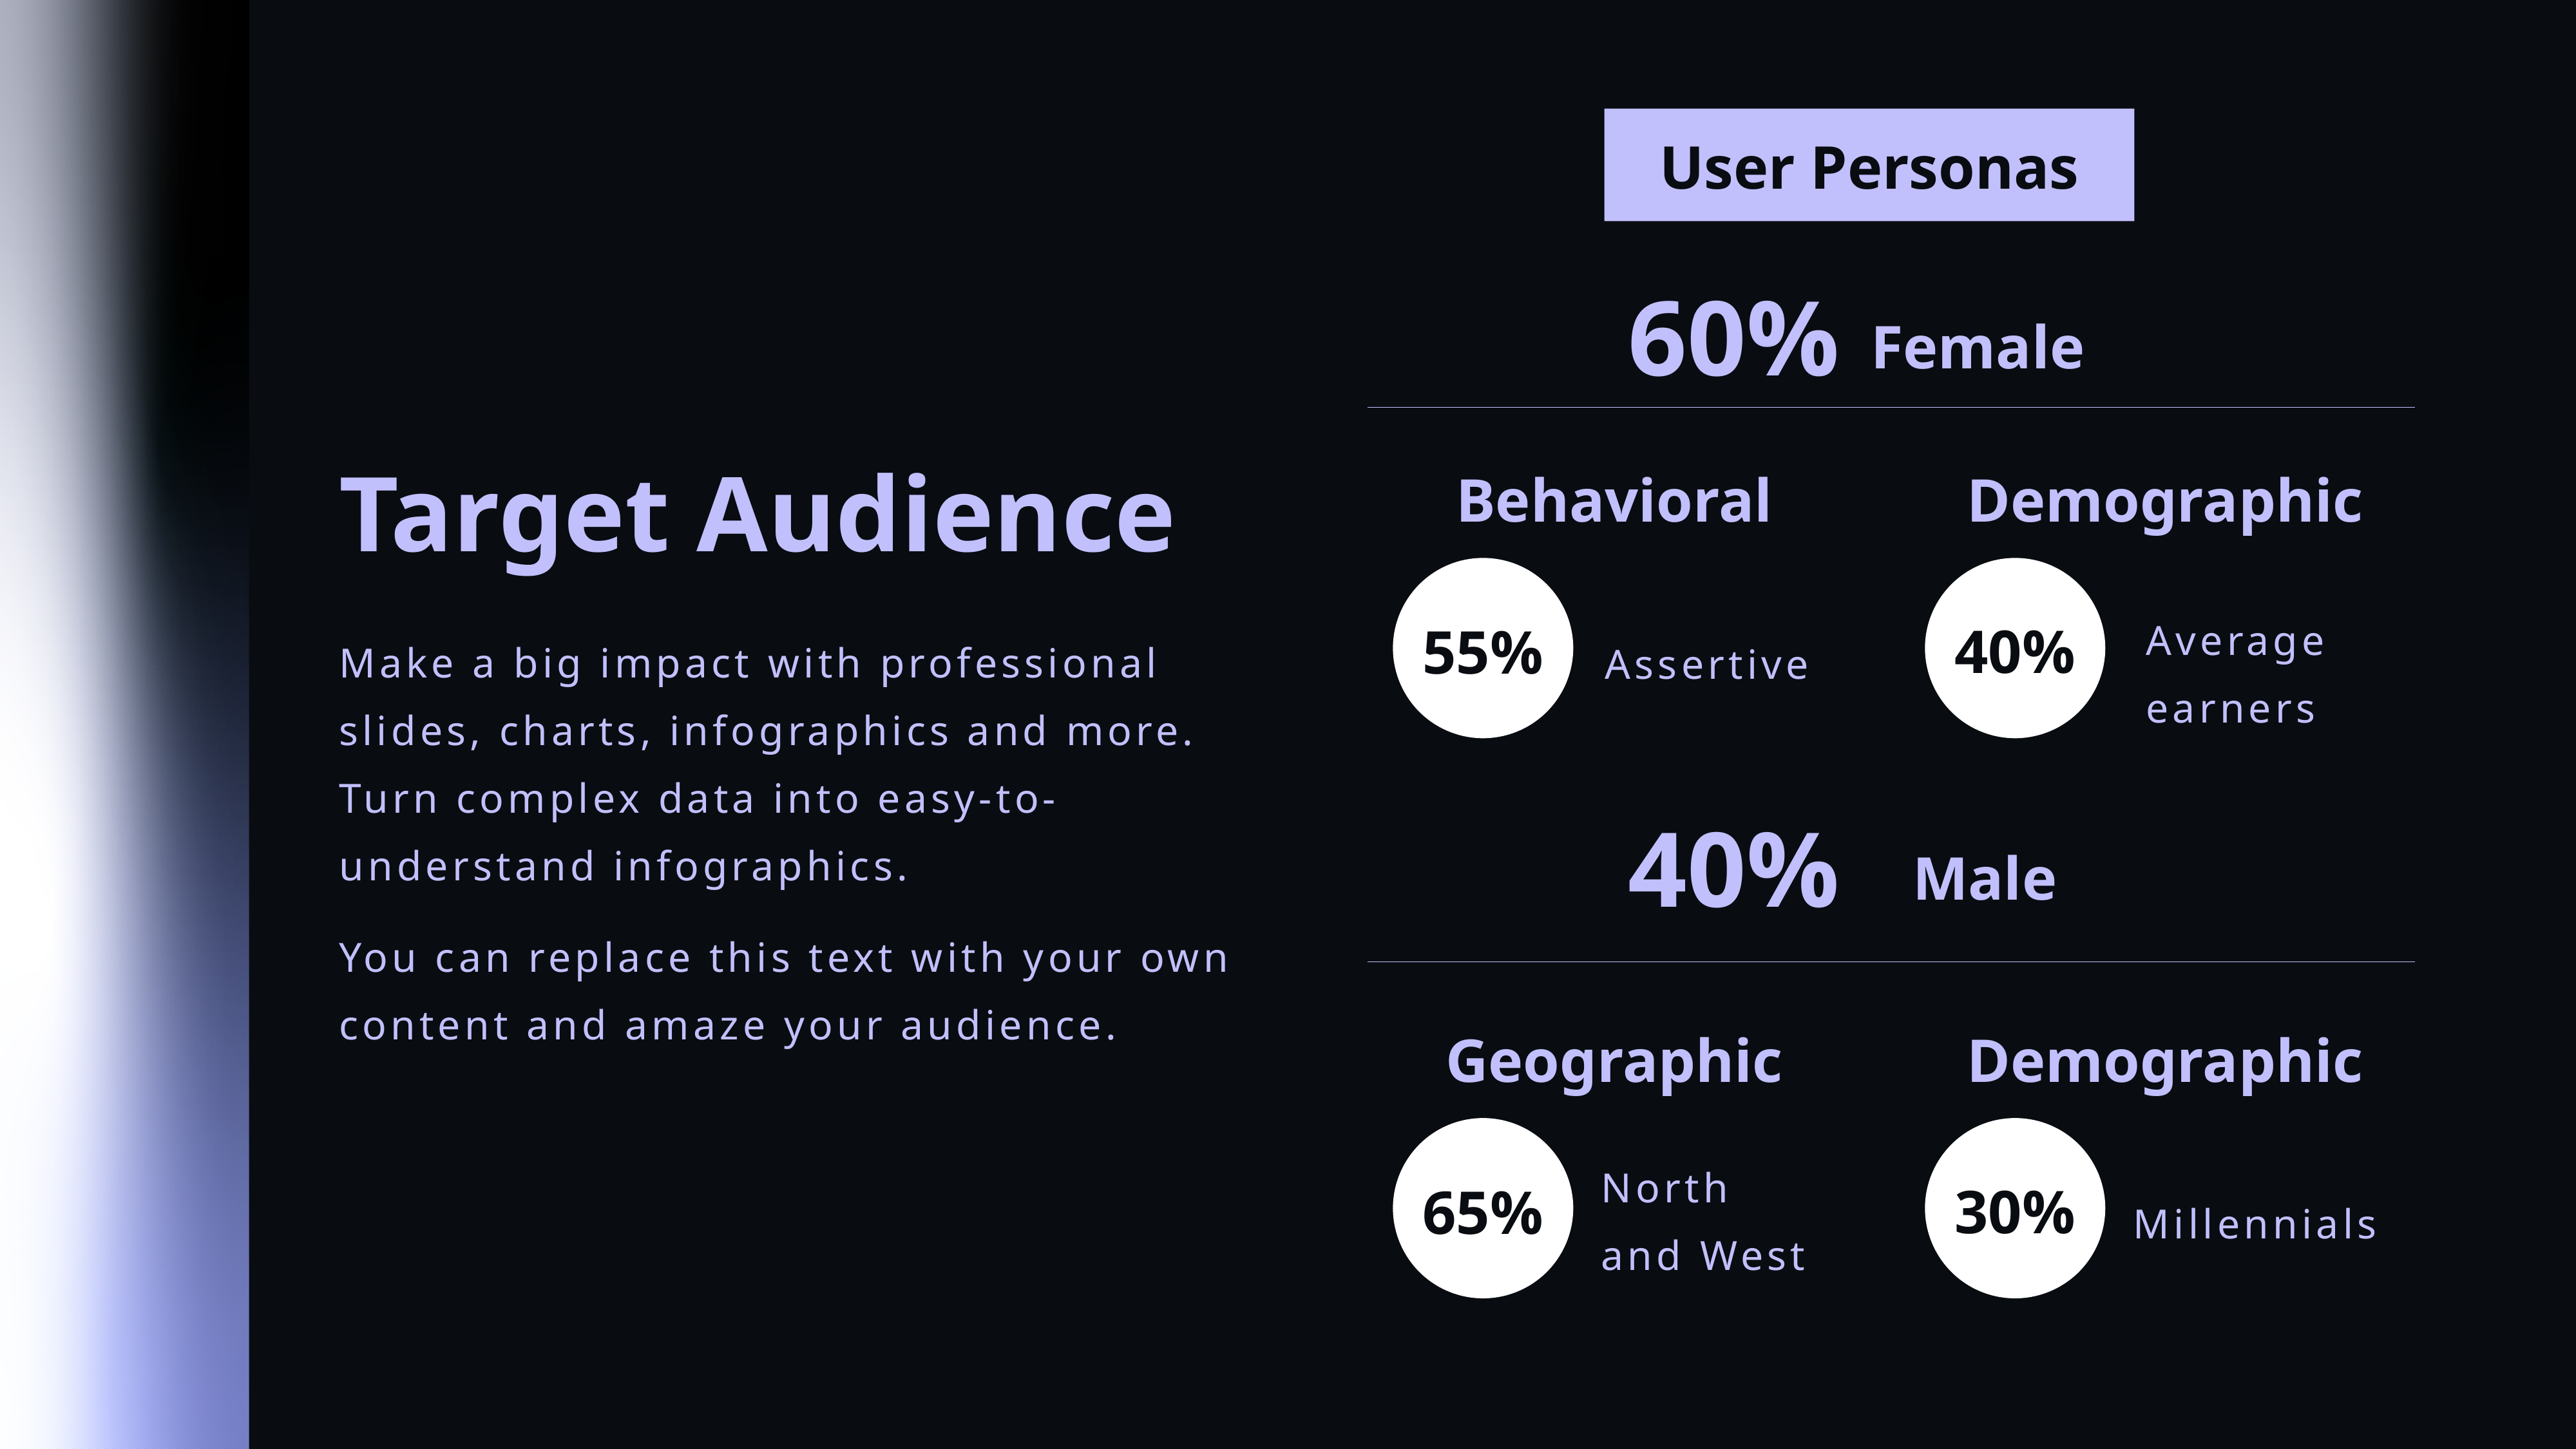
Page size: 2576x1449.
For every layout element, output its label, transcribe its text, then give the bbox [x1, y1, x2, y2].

text_box 60% [1618, 255, 1862, 402]
text_box [1404, 1117, 1562, 1162]
text_box Average earners [2136, 591, 2407, 736]
text_box Target Audience [329, 431, 1285, 577]
text_box [1402, 690, 1564, 739]
text_box [1936, 1117, 2094, 1162]
text_box [1934, 690, 2096, 739]
text_box [1604, 108, 2135, 118]
text_box [1404, 557, 1562, 603]
text_box Demographic [1925, 1011, 2405, 1099]
text_box [1924, 1182, 1928, 1234]
text_box [2102, 1181, 2106, 1235]
text_box Male [1903, 829, 2084, 917]
text_box North and West [1592, 1138, 1833, 1283]
text_box [1934, 1251, 2095, 1300]
text_box 65% [1393, 1162, 1573, 1251]
text_box Assertive [1595, 614, 1837, 692]
text_box 30% [1928, 1162, 2102, 1251]
text_box 40% [1928, 602, 2102, 690]
text_box [1402, 1251, 1563, 1300]
text_box Behavioral [1393, 451, 1837, 539]
text_box [2102, 621, 2106, 675]
text_box [1936, 557, 2094, 602]
text_box User Personas [1598, 118, 2141, 206]
text_box Demographic [1925, 451, 2405, 539]
picture [0, 0, 908, 1449]
text_box Geographic [1393, 1011, 1837, 1099]
text_box Female [1862, 298, 2125, 386]
text_box Make a big impact with professional slides, charts, infographics and more. Turn complex data into easy-to-understand infographics. You can replace this text with your own content and amaze your audience. [329, 613, 1285, 1053]
text_box 55% [1393, 603, 1573, 690]
text_box Millennials [2124, 1175, 2405, 1252]
text_box 40% [1618, 786, 1862, 933]
text_box [1604, 206, 2135, 222]
text_box [1924, 622, 1928, 674]
